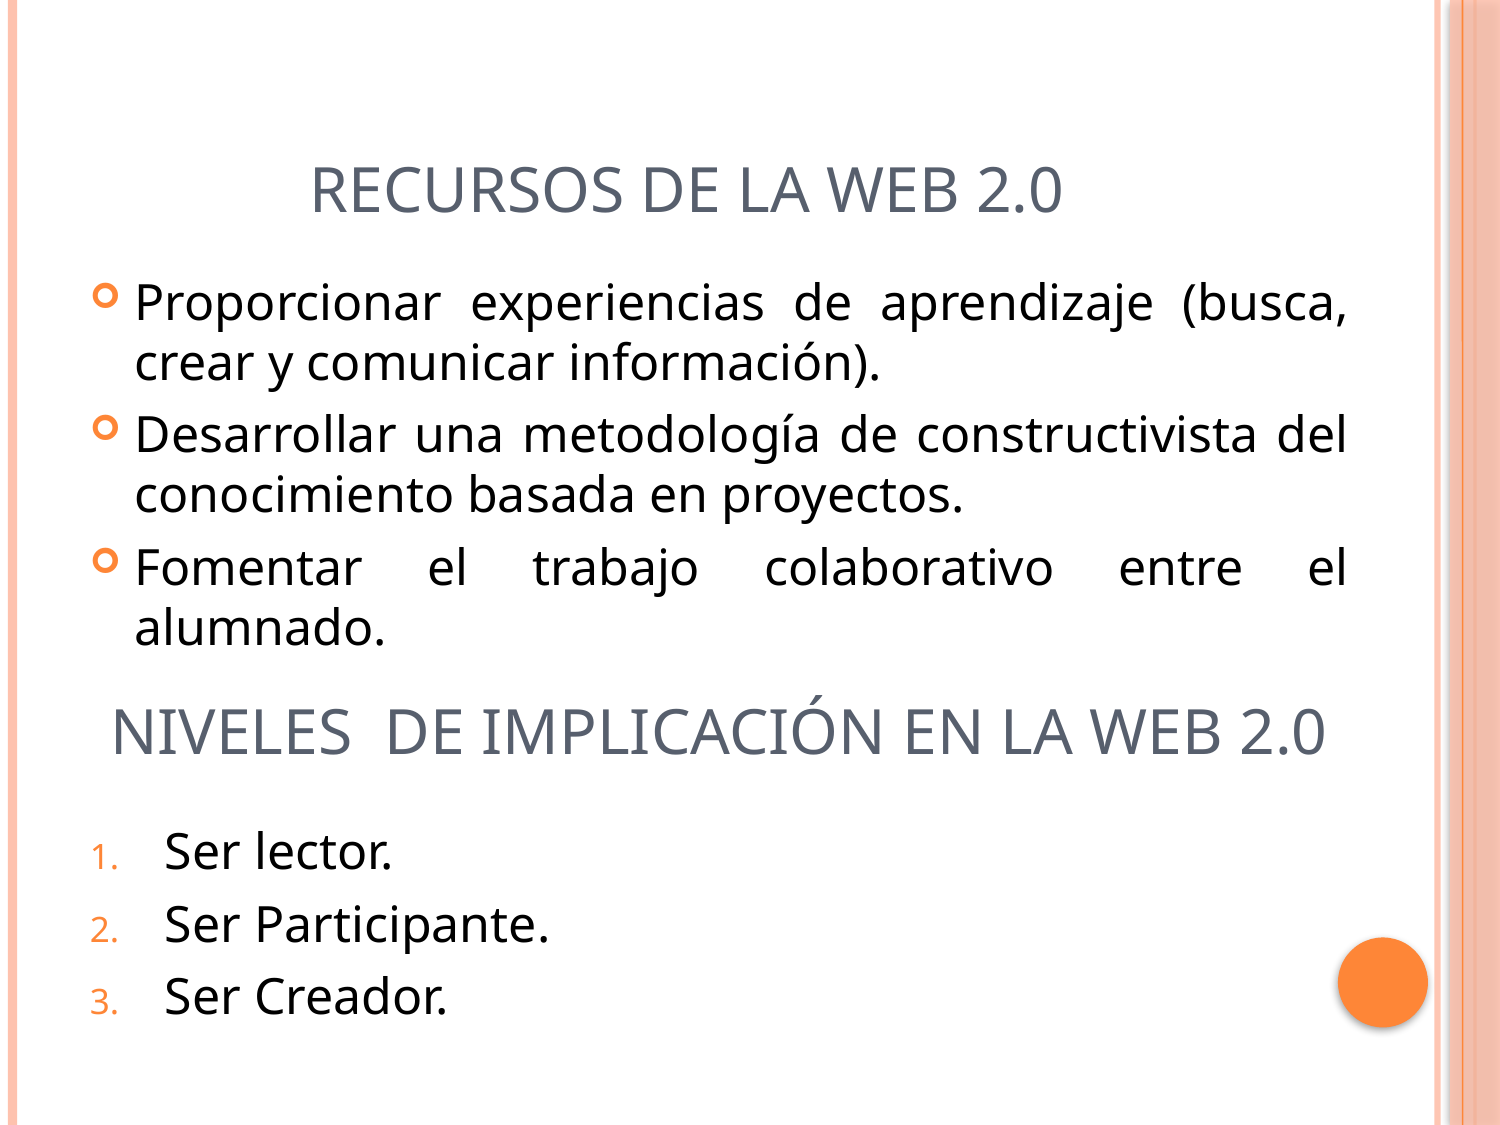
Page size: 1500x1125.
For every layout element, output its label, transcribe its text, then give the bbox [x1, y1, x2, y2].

list Proporcionar experiencias de aprendizaje (busca, crear y comunicar información). Desarrollar una metodología de constructivista del conocimiento basada en proyectos. Fomentar el trabajo colaborativo entre el alumnado. Niveles de Implicación en la WEB 2.0 Ser lector. Ser Participante. Ser Creador. [75, 262, 1365, 1062]
title Recursos de la Web 2.0 [75, 45, 1300, 233]
